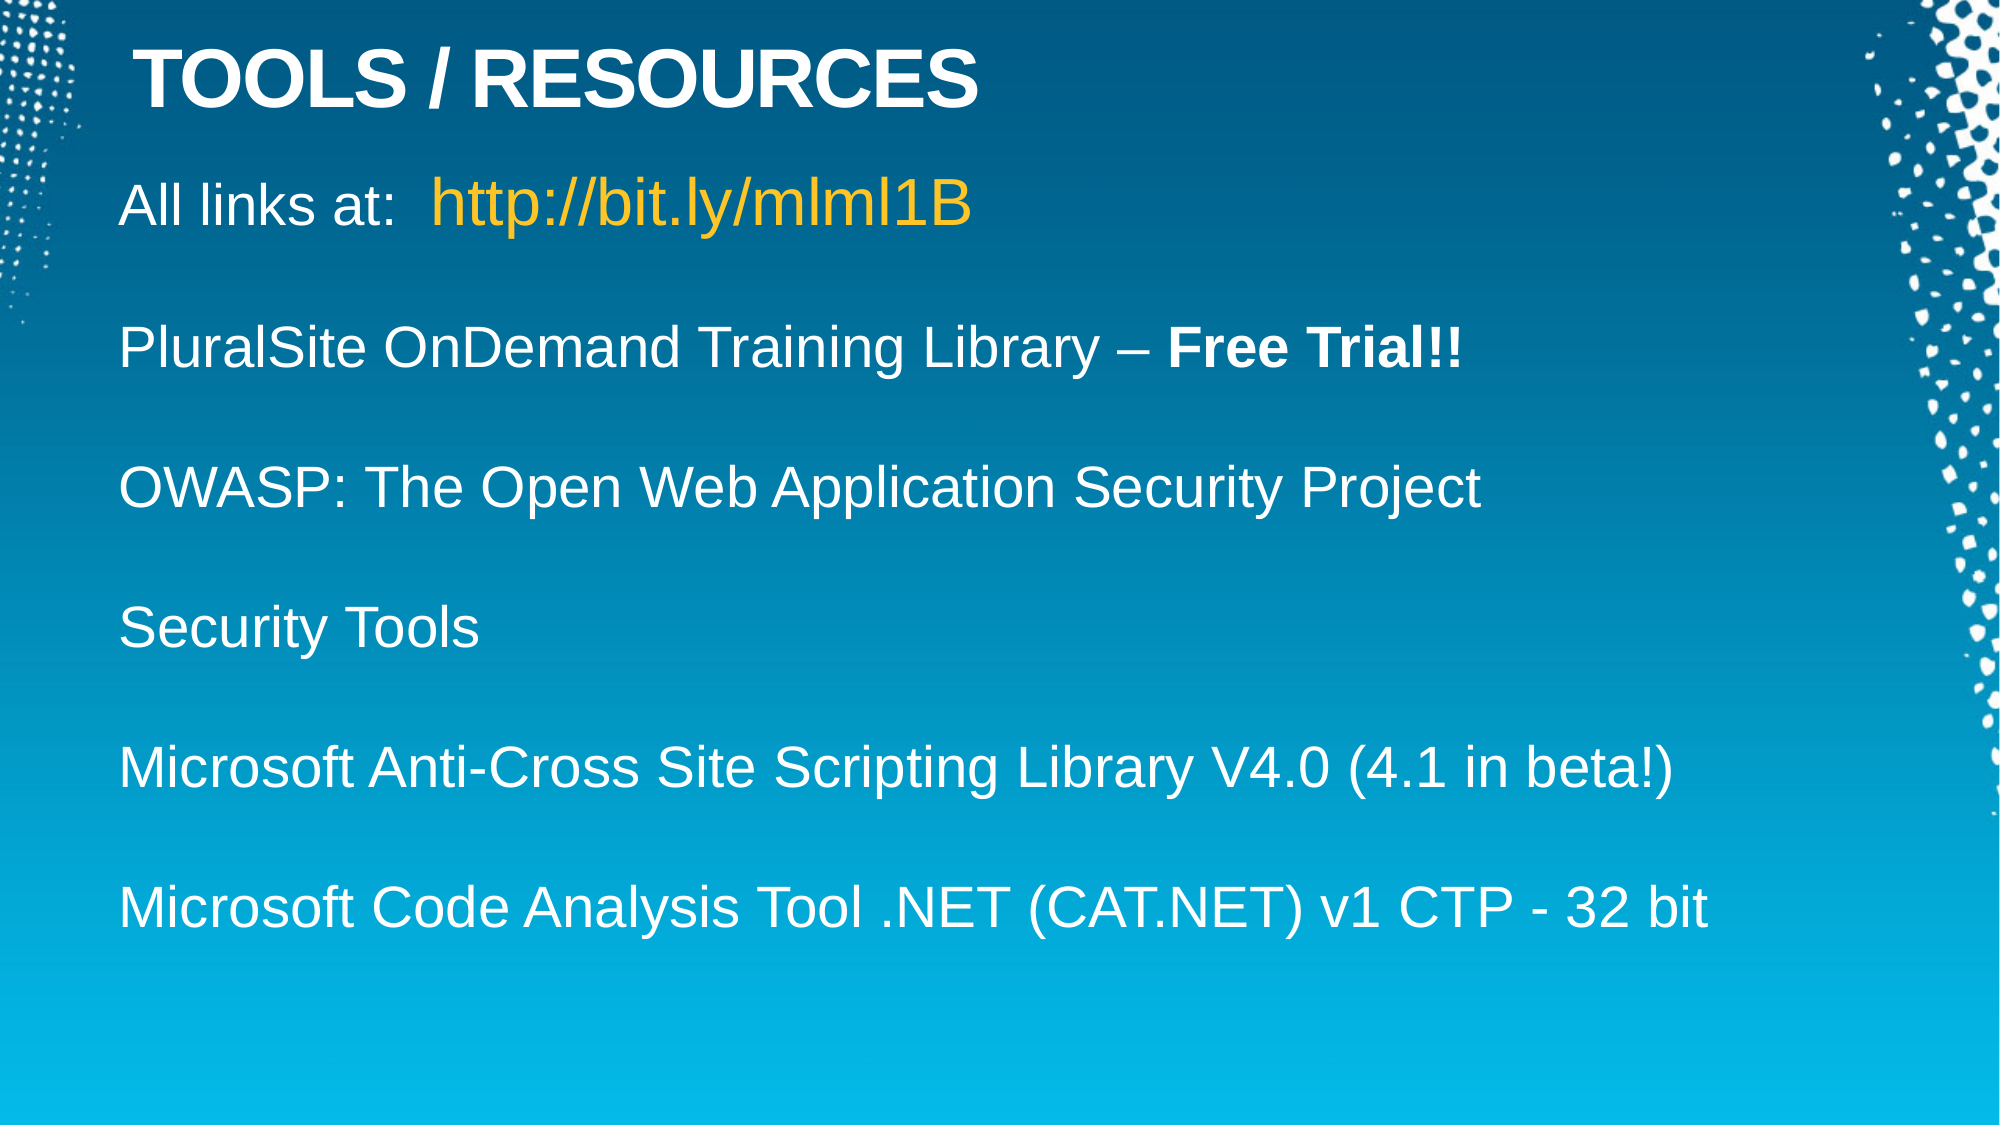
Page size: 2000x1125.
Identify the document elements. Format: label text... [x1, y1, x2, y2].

picture [1991, 637, 2000, 652]
picture [1981, 604, 2000, 620]
picture [33, 88, 42, 97]
picture [1984, 349, 1992, 357]
picture [1969, 625, 1985, 642]
picture [1866, 51, 1874, 59]
picture [1949, 413, 1958, 424]
title Tools / Resources [132, 35, 1833, 126]
picture [1925, 87, 1941, 99]
picture [1968, 481, 1978, 492]
picture [33, 0, 42, 10]
picture [1957, 187, 1971, 200]
picture [1972, 570, 1986, 583]
picture [1907, 77, 1917, 83]
picture [16, 22, 23, 34]
picture [1979, 657, 1995, 676]
picture [1978, 517, 1987, 527]
picture [1915, 109, 1924, 119]
picture [1991, 747, 2000, 765]
picture [1972, 312, 1985, 322]
picture [1973, 368, 1982, 380]
picture [1960, 392, 1970, 403]
picture [1938, 122, 1950, 133]
picture [0, 40, 9, 45]
picture [33, 116, 40, 124]
picture [1963, 589, 1976, 607]
picture [6, 97, 12, 105]
picture [1958, 445, 1968, 460]
picture [1925, 141, 1935, 151]
picture [1921, 0, 1934, 8]
picture [34, 101, 43, 111]
picture [1980, 460, 1987, 469]
picture [1963, 335, 1972, 344]
picture [38, 74, 47, 80]
picture [17, 129, 23, 136]
picture [45, 16, 55, 24]
picture [1990, 492, 2000, 505]
picture [1955, 246, 1965, 256]
text_box All links at: http://bit.ly/mlml1B PluralSite OnDemand Training Library – Free Trial!! OWASP: The Open Web Application Security Project Security Tools Microsoft Anti-Cross Site Scripting Library V4.0 (4.1 in beta!) Microsoft Code Analysis Tool .NET (CAT.NET) v1 CTP - 32 bit [103, 151, 1949, 1017]
picture [1952, 502, 1967, 516]
picture [0, 24, 9, 33]
picture [16, 143, 21, 151]
picture [1993, 321, 2000, 339]
picture [1983, 404, 1992, 414]
picture [1992, 438, 2000, 448]
picture [1994, 382, 2000, 391]
picture [11, 55, 21, 64]
picture [1929, 27, 1945, 45]
picture [3, 10, 11, 18]
picture [28, 42, 36, 53]
picture [0, 155, 5, 163]
picture [1995, 582, 2000, 595]
picture [26, 57, 34, 68]
picture [31, 131, 37, 138]
picture [1935, 0, 2000, 306]
picture [1963, 278, 1976, 291]
picture [1953, 301, 1962, 312]
picture [1963, 535, 1977, 550]
picture [10, 69, 17, 78]
picture [13, 41, 25, 49]
picture [58, 32, 66, 41]
picture [56, 47, 64, 55]
picture [43, 42, 49, 53]
picture [18, 13, 26, 19]
picture [29, 27, 38, 38]
picture [1988, 691, 2000, 709]
picture [54, 76, 60, 83]
picture [9, 84, 15, 91]
picture [1881, 117, 1891, 130]
picture [1950, 359, 1960, 366]
picture [1875, 83, 1881, 96]
picture [1894, 99, 1902, 106]
picture [1949, 525, 1956, 533]
picture [47, 0, 57, 10]
picture [1982, 714, 1993, 729]
picture [1974, 683, 1985, 694]
picture [30, 14, 40, 23]
picture [42, 31, 53, 39]
picture [55, 62, 62, 69]
picture [1949, 465, 1958, 483]
picture [1988, 547, 2000, 561]
picture [1970, 426, 1980, 436]
picture [24, 72, 32, 79]
picture [1949, 155, 1961, 167]
picture [1955, 557, 1965, 573]
picture [41, 59, 48, 67]
picture [18, 0, 29, 6]
